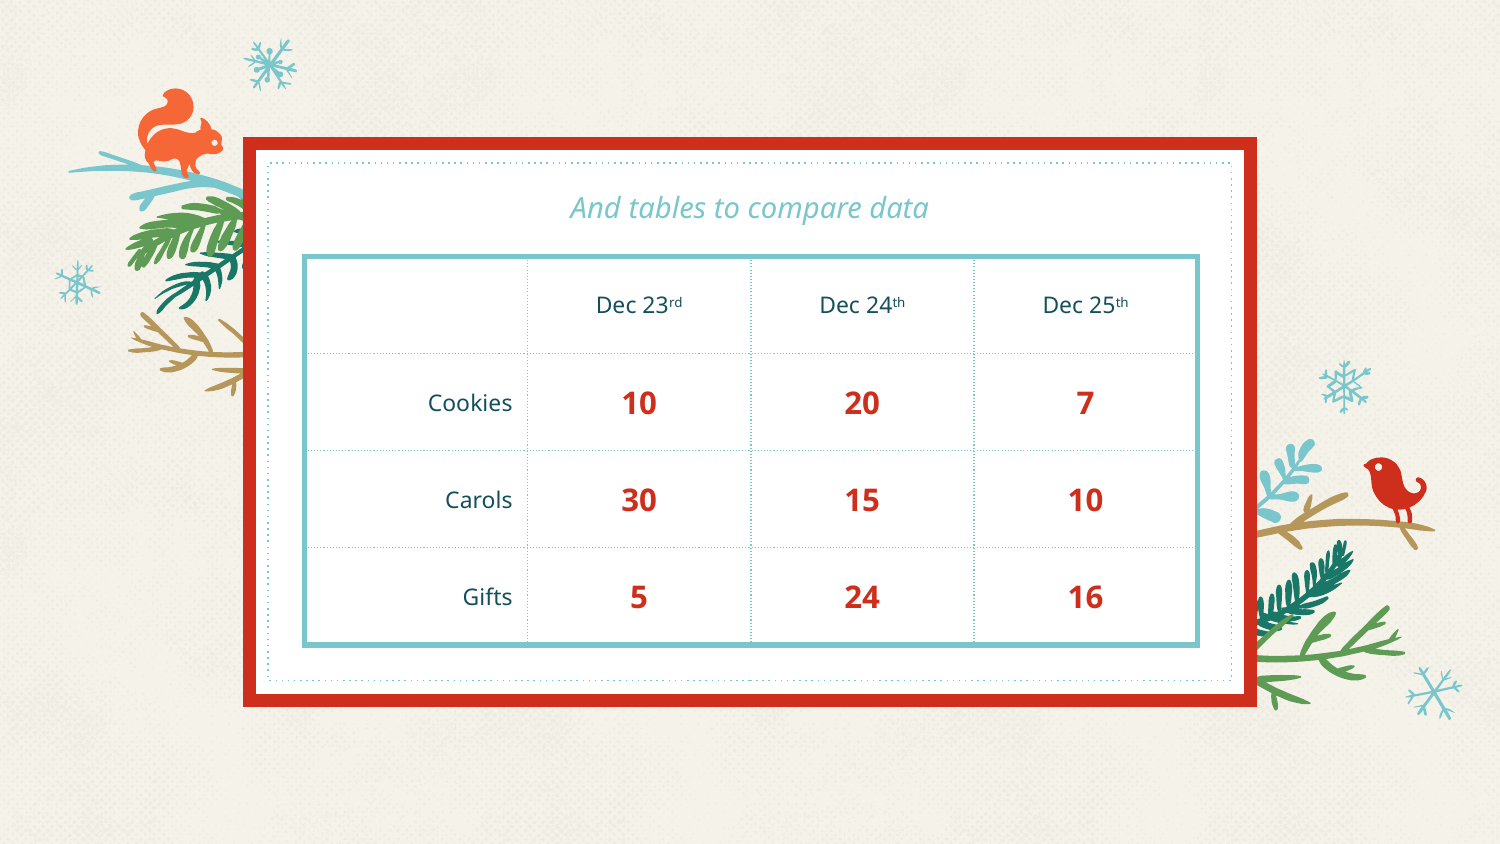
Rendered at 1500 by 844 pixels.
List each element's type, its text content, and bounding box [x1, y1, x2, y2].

title And tables to compare data [304, 174, 1196, 249]
picture [0, 0, 1500, 844]
table_cell 10 [528, 354, 751, 451]
table_cell 16 [974, 548, 1195, 642]
table_header [307, 259, 528, 354]
table_header Dec 24th [751, 259, 974, 354]
table_cell Carols [307, 451, 528, 548]
table_cell 15 [751, 451, 974, 548]
table_cell 7 [974, 354, 1195, 451]
table_cell Cookies [307, 354, 528, 451]
table_header Dec 23rd [528, 259, 751, 354]
table_cell Gifts [307, 548, 528, 642]
table_cell 10 [974, 451, 1195, 548]
table_cell 24 [751, 548, 974, 642]
table_cell 20 [751, 354, 974, 451]
table_header Dec 25th [974, 259, 1195, 354]
table_cell 5 [528, 548, 751, 642]
table_cell 30 [528, 451, 751, 548]
